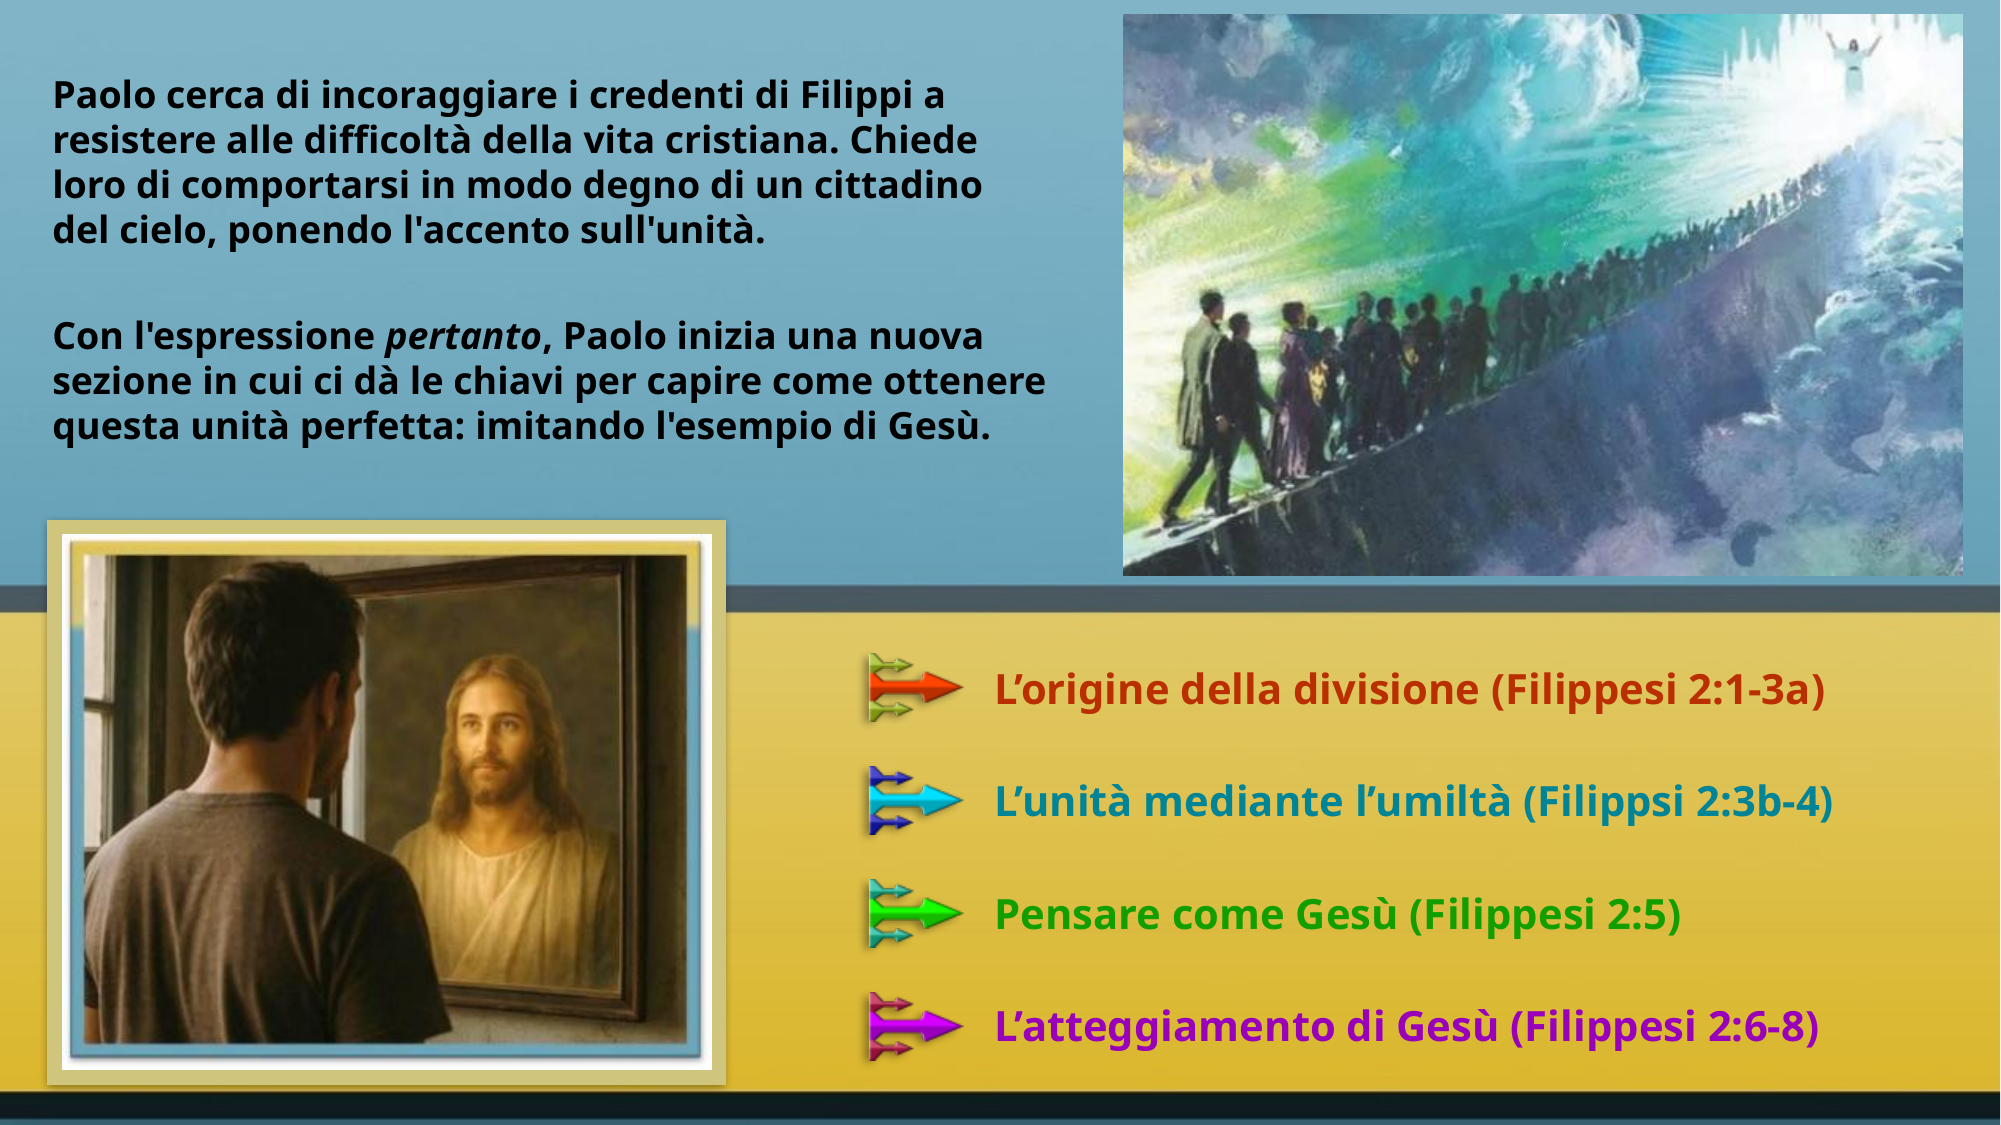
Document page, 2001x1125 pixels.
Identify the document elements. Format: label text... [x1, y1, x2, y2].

text_box Paolo cerca di incoraggiare i credenti di Filippi a resistere alle difficoltà della vita cristiana. Chiede loro di comportarsi in modo degno di un cittadino del cielo, ponendo l'accento sull'unità. [37, 63, 1066, 258]
picture [0, 0, 2001, 1125]
text_box L’origine della divisione (Filippesi 2:1-3a) L’unità mediante l’umiltà (Filippsi 2:3b-4) Pensare come Gesù (Filippesi 2:5) L’atteggiamento di Gesù (Filippesi 2:6-8) [979, 655, 1957, 1058]
text_box Con l'espressione pertanto, Paolo inizia una nuova sezione in cui ci dà le chiavi per capire come ottenere questa unità perfetta: imitando l'esempio di Gesù. [37, 304, 1066, 455]
